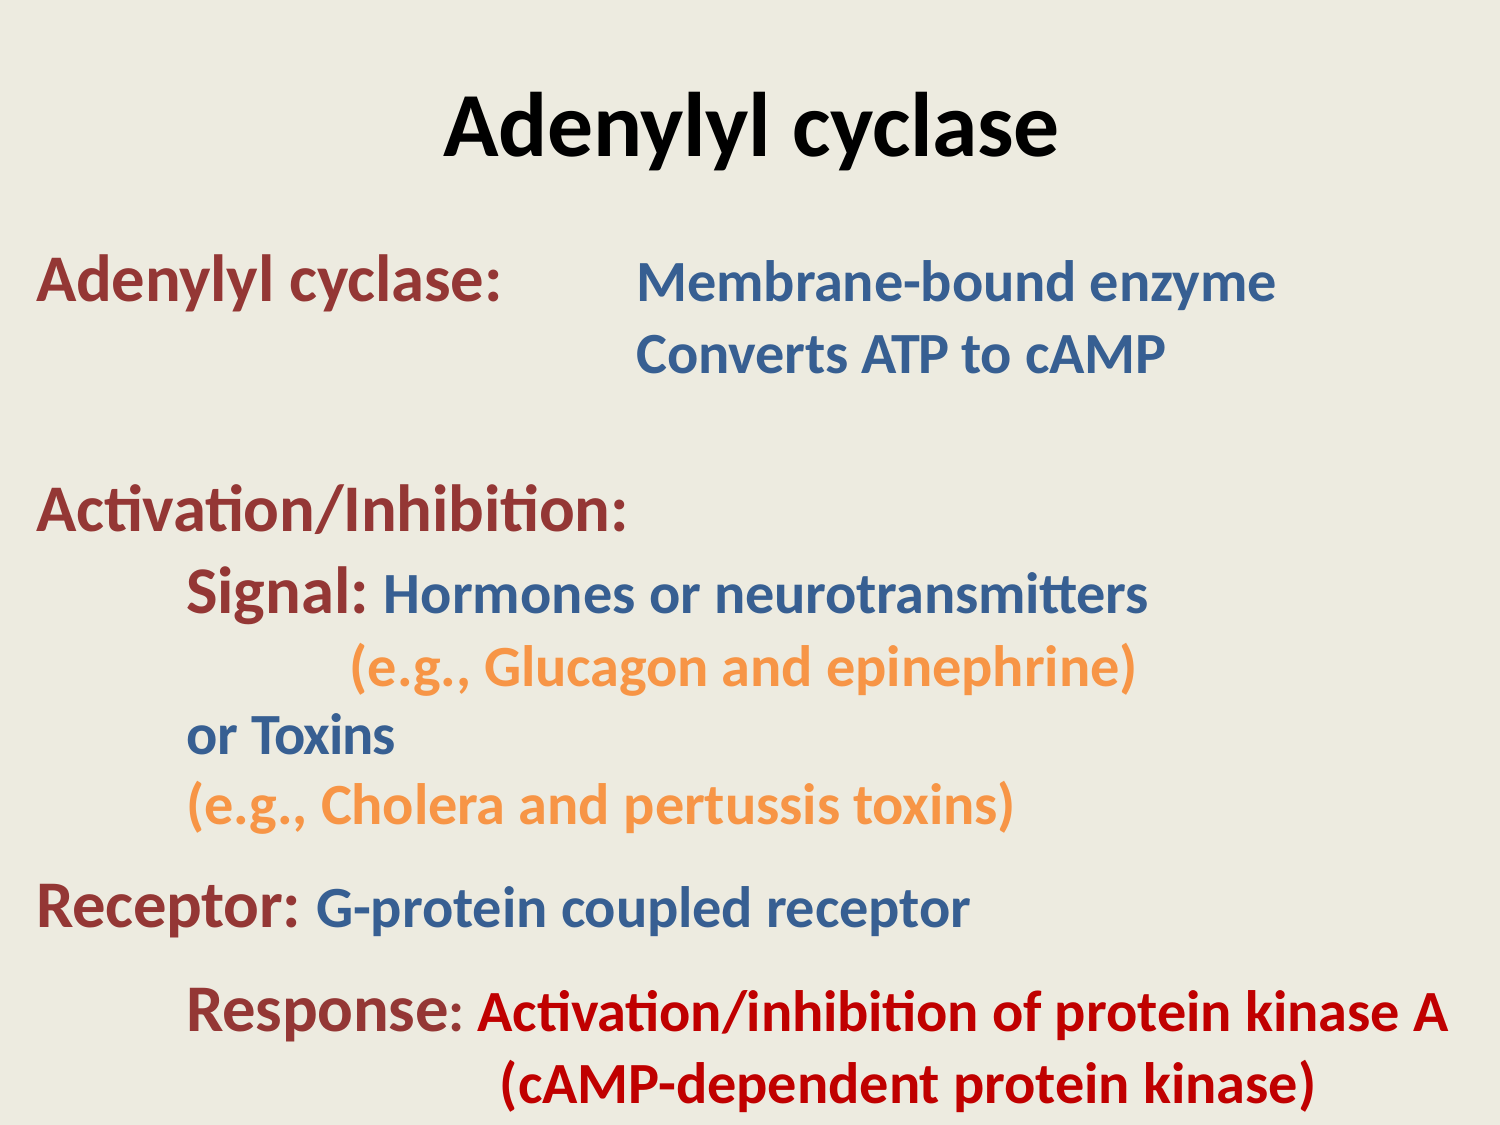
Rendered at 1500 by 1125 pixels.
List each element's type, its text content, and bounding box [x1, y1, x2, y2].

text_box Membrane-bound enzyme Converts ATP to cAMP [634, 243, 1284, 386]
title Adenylyl cyclase [263, 33, 1236, 253]
text_box Adenylyl cyclase: [34, 235, 508, 316]
text_box Activation/Inhibition: Signal: Hormones or neurotransmitters (e.g., Glucagon and epinephrine) or Toxins (e.g., Cholera and pertussis toxins) Receptor: G-protein coupled receptor Response: Activation/inhibition of protein kinase A (cAMP-dependent protein kinase) [34, 465, 1460, 1115]
